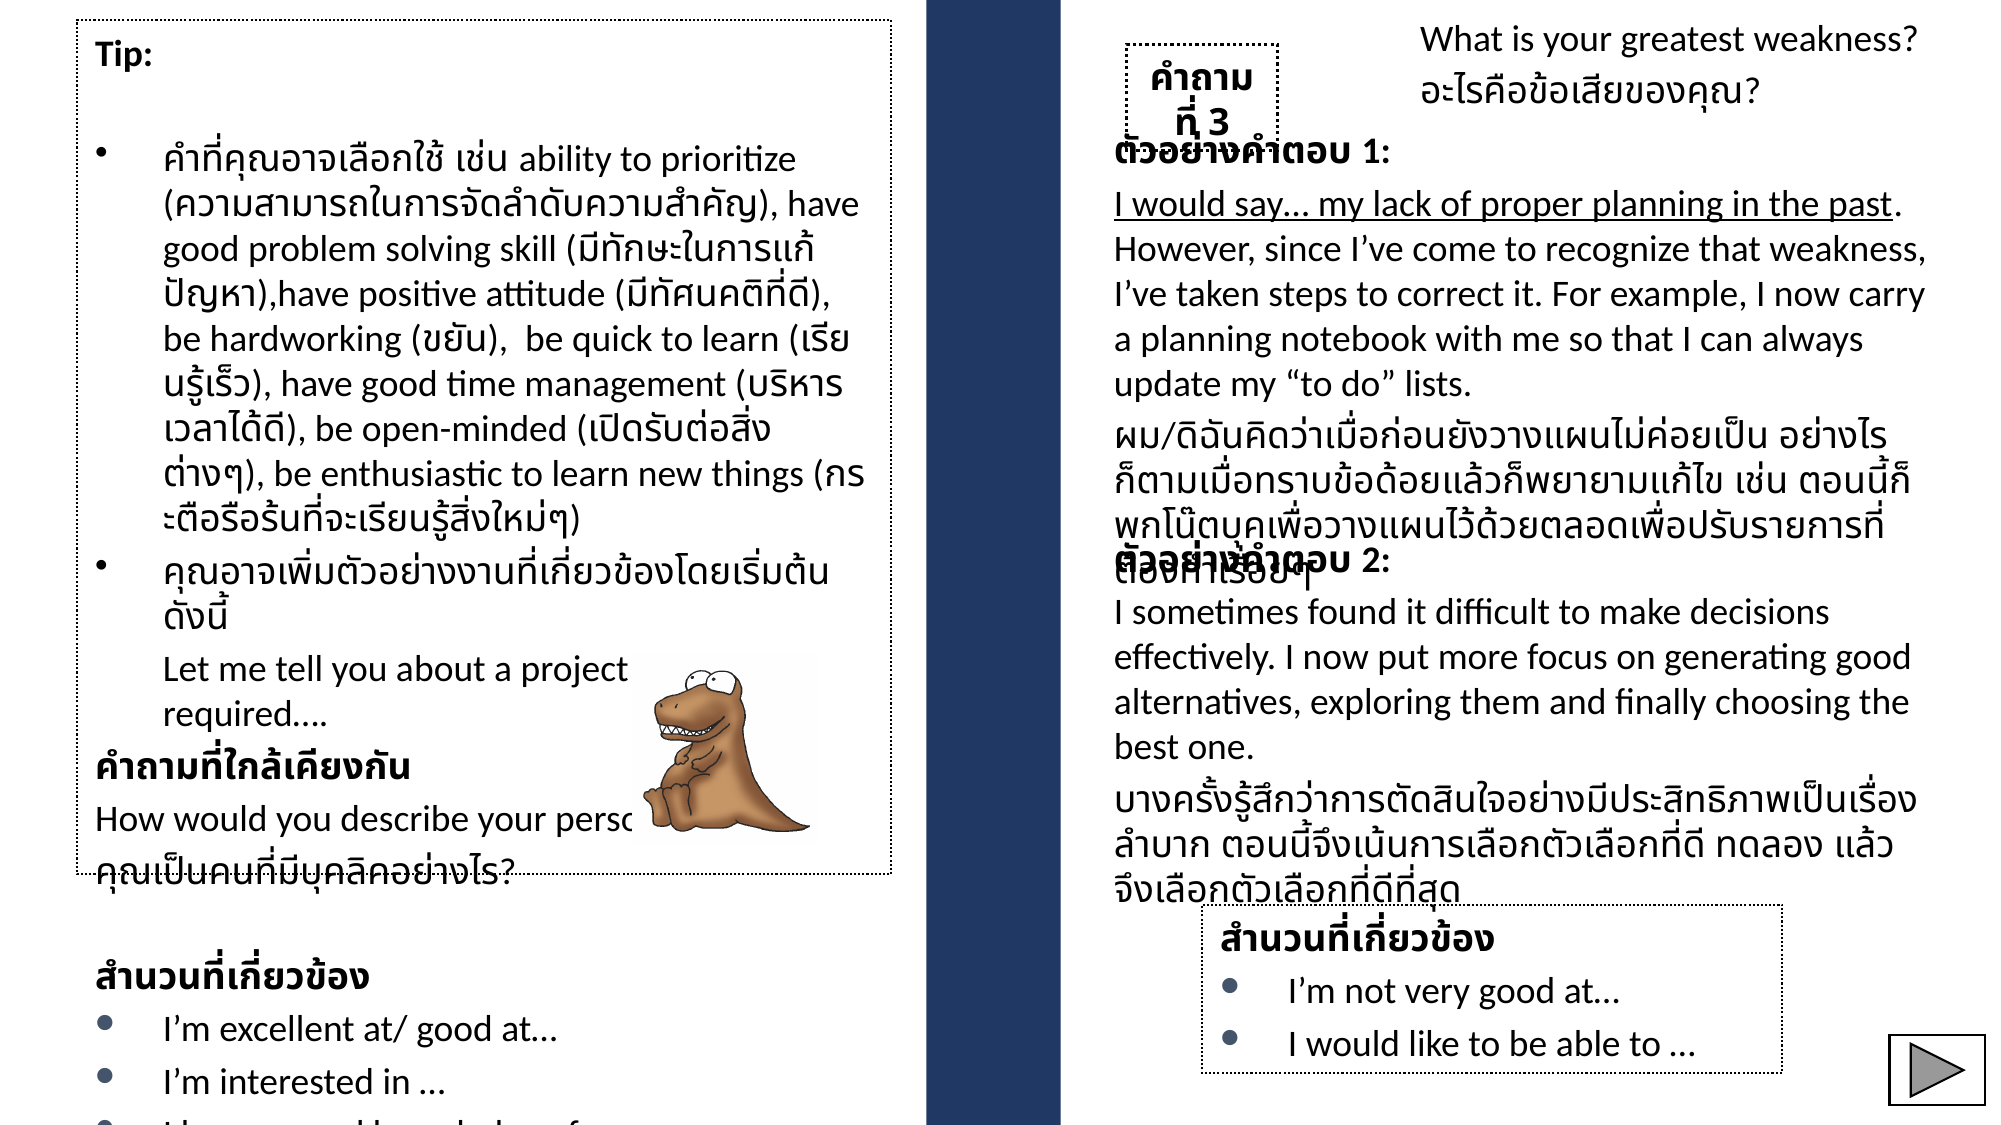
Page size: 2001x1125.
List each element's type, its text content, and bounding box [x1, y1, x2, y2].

picture [632, 654, 818, 844]
text_box ตัวอย่างคำตอบ 1: I would say… my lack of proper planning in the past. However, since I’ve come to recognize that weakness, I’ve taken steps to correct it. For example, I now carry a planning notebook with me so that I can always update my “to do” lists. ผม/ดิฉันคิดว่าเมื่อก่อนยังวางแผนไม่ค่อยเป็น อย่างไรก็ตามเมื่อทราบข้อด้อยแล้วก็พยายามแก้ไข เช่น ตอนนี้ก็พกโน๊ตบุคเพื่อวางแผนไว้ด้วยตลอดเพื่อปรับรายการที่ต้องทำเรื่อยๆ [1095, 117, 1952, 318]
text_box [1888, 1034, 1986, 1106]
text_box Tip: คำที่คุณอาจเลือกใช้ เช่น ability to prioritize (ความสามารถในการจัดลำดับความสำคัญ), have good problem solving skill (มีทักษะในการแก้ปัญหา),have positive attitude (มีทัศนคติที่ดี), be hardworking (ขยัน), be quick to learn (เรียนรู้เร็ว), have good time management (บริหารเวลาได้ดี), be open-minded (เปิดรับต่อสิ่งต่างๆ), be enthusiastic to learn new things (กระตือรือร้นที่จะเรียนรู้สิ่งใหม่ๆ) คุณอาจเพิ่มตัวอย่างงานที่เกี่ยวข้องโดยเริ่มต้นดังนี้ Let me tell you about a project that required…. คำถามที่ใกล้เคียงกัน How would you describe your personality? คุณเป็นคนที่มีบุคลิคอย่างไร? สำนวนที่เกี่ยวข้อง I’m excellent at/ good at… I’m interested in … I have a good knowledge of … [77, 20, 892, 875]
text_box What is your greatest weakness? อะไรคือข้อเสียของคุณ? [1402, 4, 2000, 135]
text_box สำนวนที่เกี่ยวข้อง I’m not very good at… I would like to be able to … [1202, 904, 1783, 1073]
text_box ตัวอย่างคำตอบ 2: I sometimes found it difficult to make decisions effectively. I now put more focus on generating good alternatives, exploring them and finally choosing the best one. บางครั้งรู้สึกว่าการตัดสินใจอย่างมีประสิทธิภาพเป็นเรื่องลำบาก ตอนนี้จึงเน้นการเลือกตัวเลือกที่ดี ทดลอง แล้วจึงเลือกตัวเลือกที่ดีที่สุด [1095, 526, 1952, 727]
text_box คำถามที่ 3 [1126, 44, 1278, 117]
text_box [925, 0, 1062, 1125]
